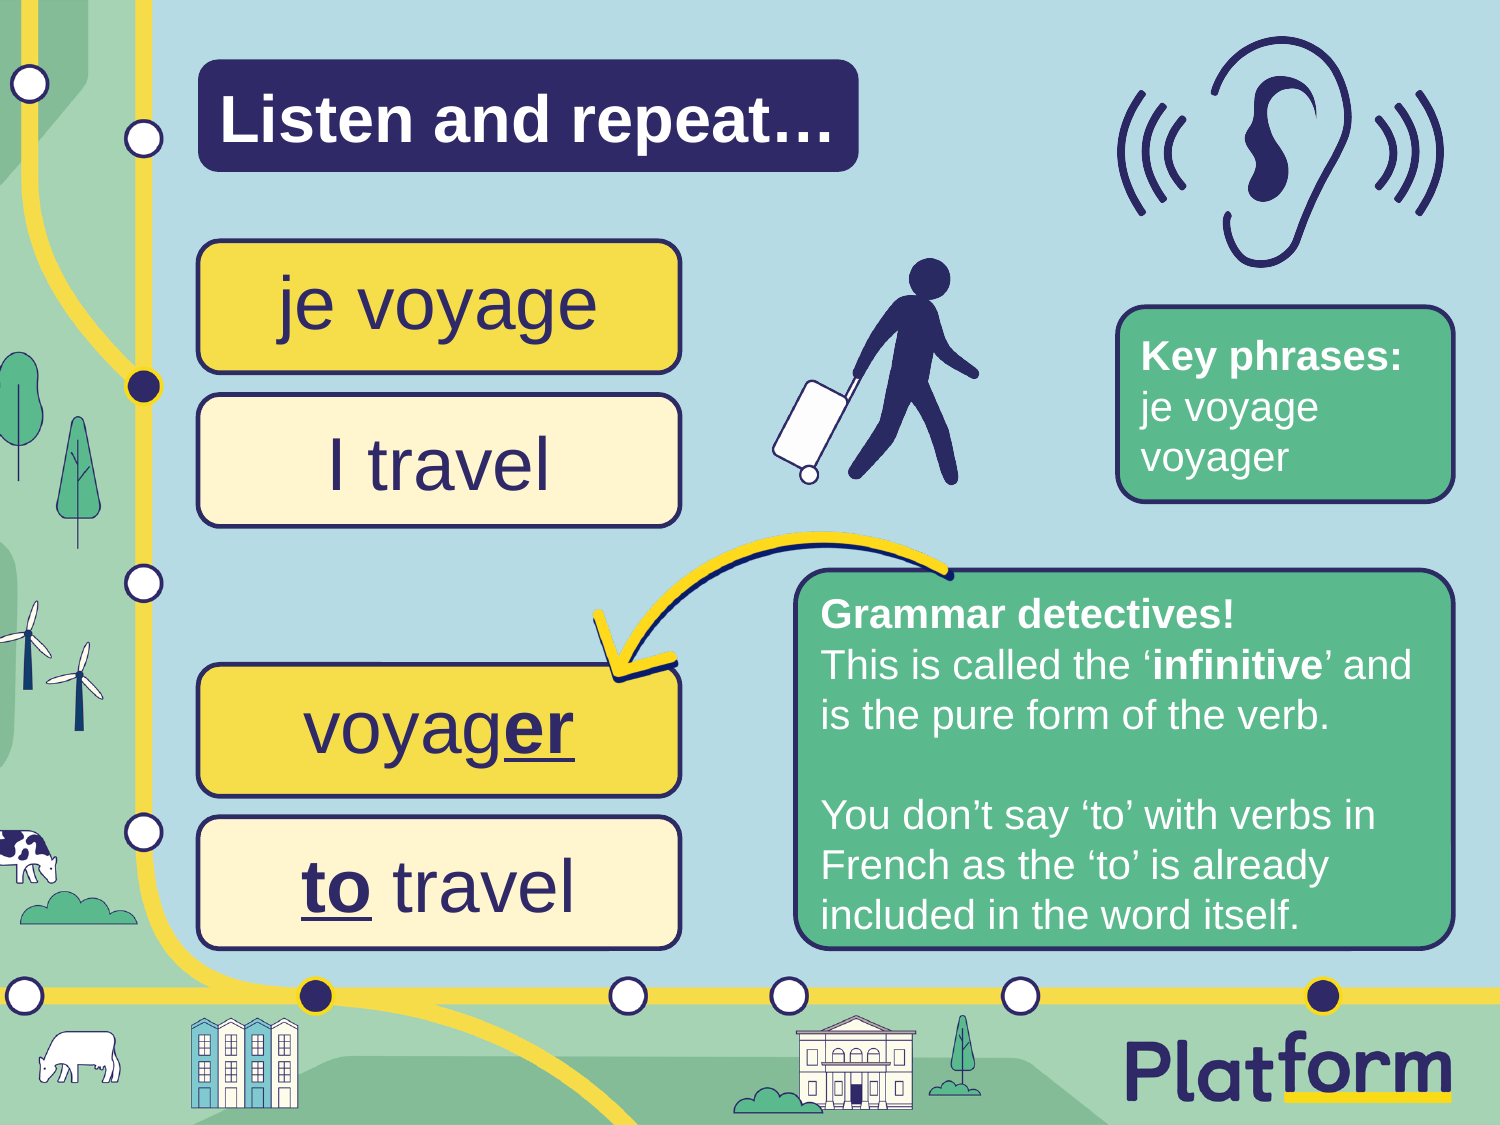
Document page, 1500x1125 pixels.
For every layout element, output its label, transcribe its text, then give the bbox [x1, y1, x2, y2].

text_box I travel [198, 394, 678, 527]
text_box to travel [198, 816, 589, 949]
text_box Listen and repeat… [198, 59, 859, 172]
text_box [594, 408, 1454, 949]
text_box Key phrases: je voyage voyager [1117, 306, 1454, 408]
text_box voyager [198, 664, 589, 797]
text_box je voyage [198, 240, 681, 373]
picture [0, 0, 1500, 1125]
